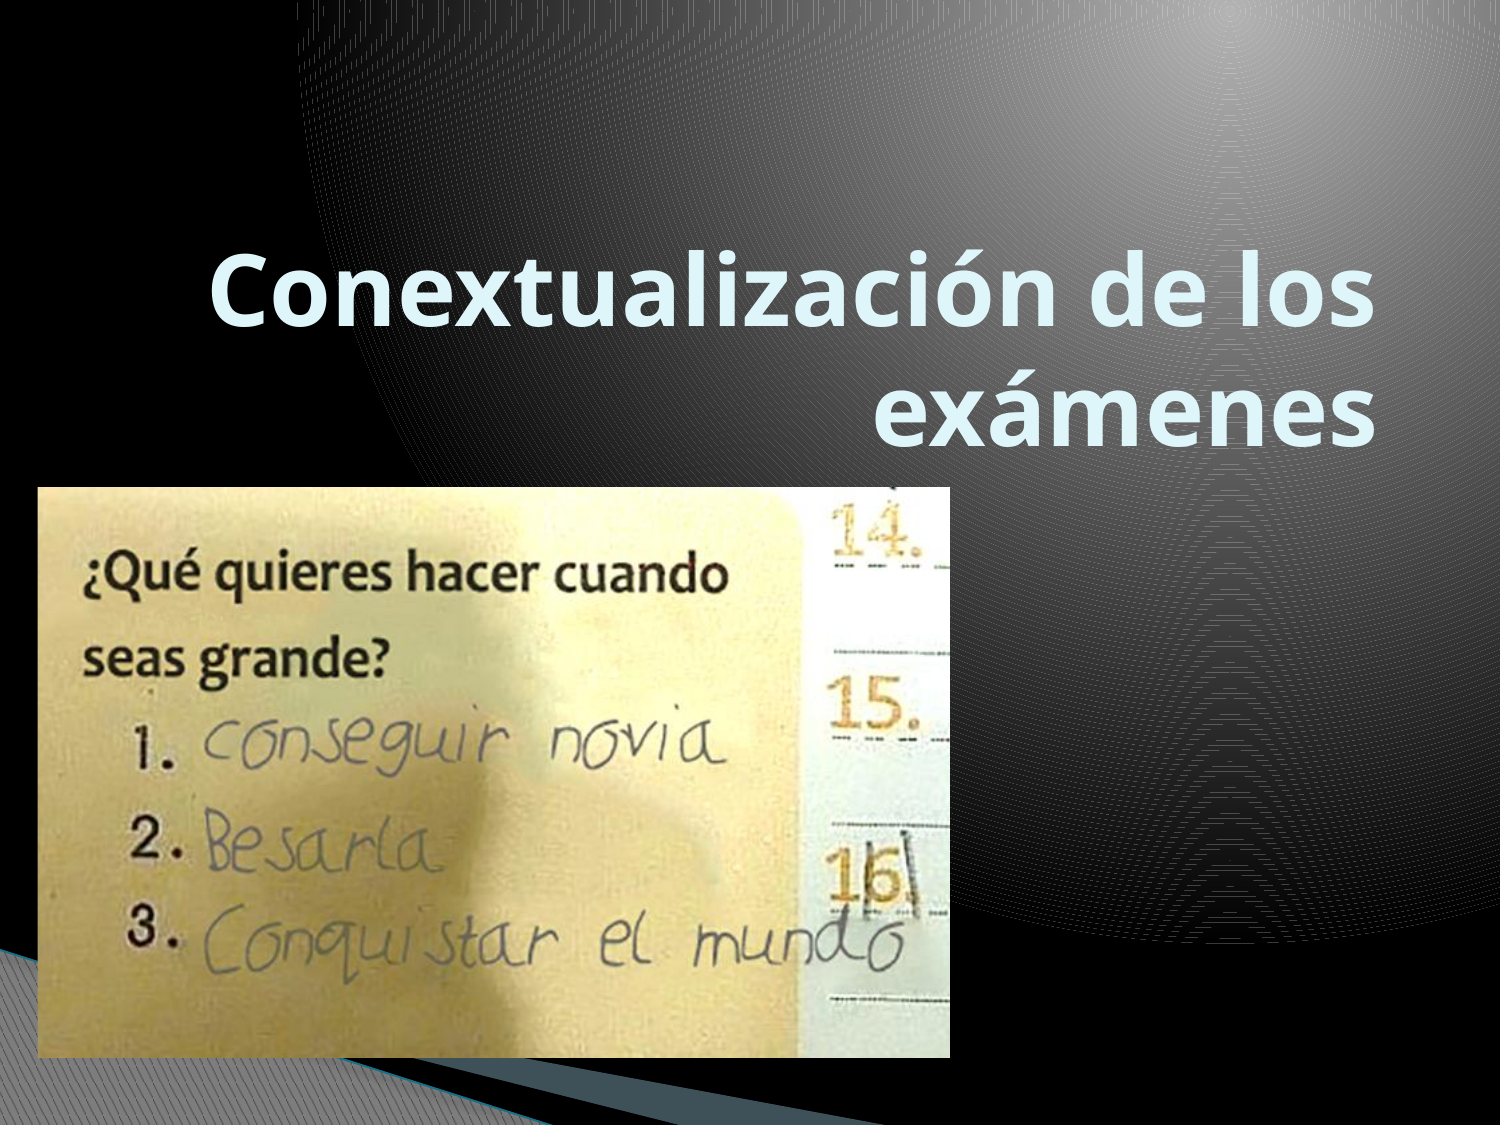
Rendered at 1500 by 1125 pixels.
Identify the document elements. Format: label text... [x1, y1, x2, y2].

picture [0, 487, 951, 1125]
title Conextualización de los exámenes [118, 173, 1394, 474]
